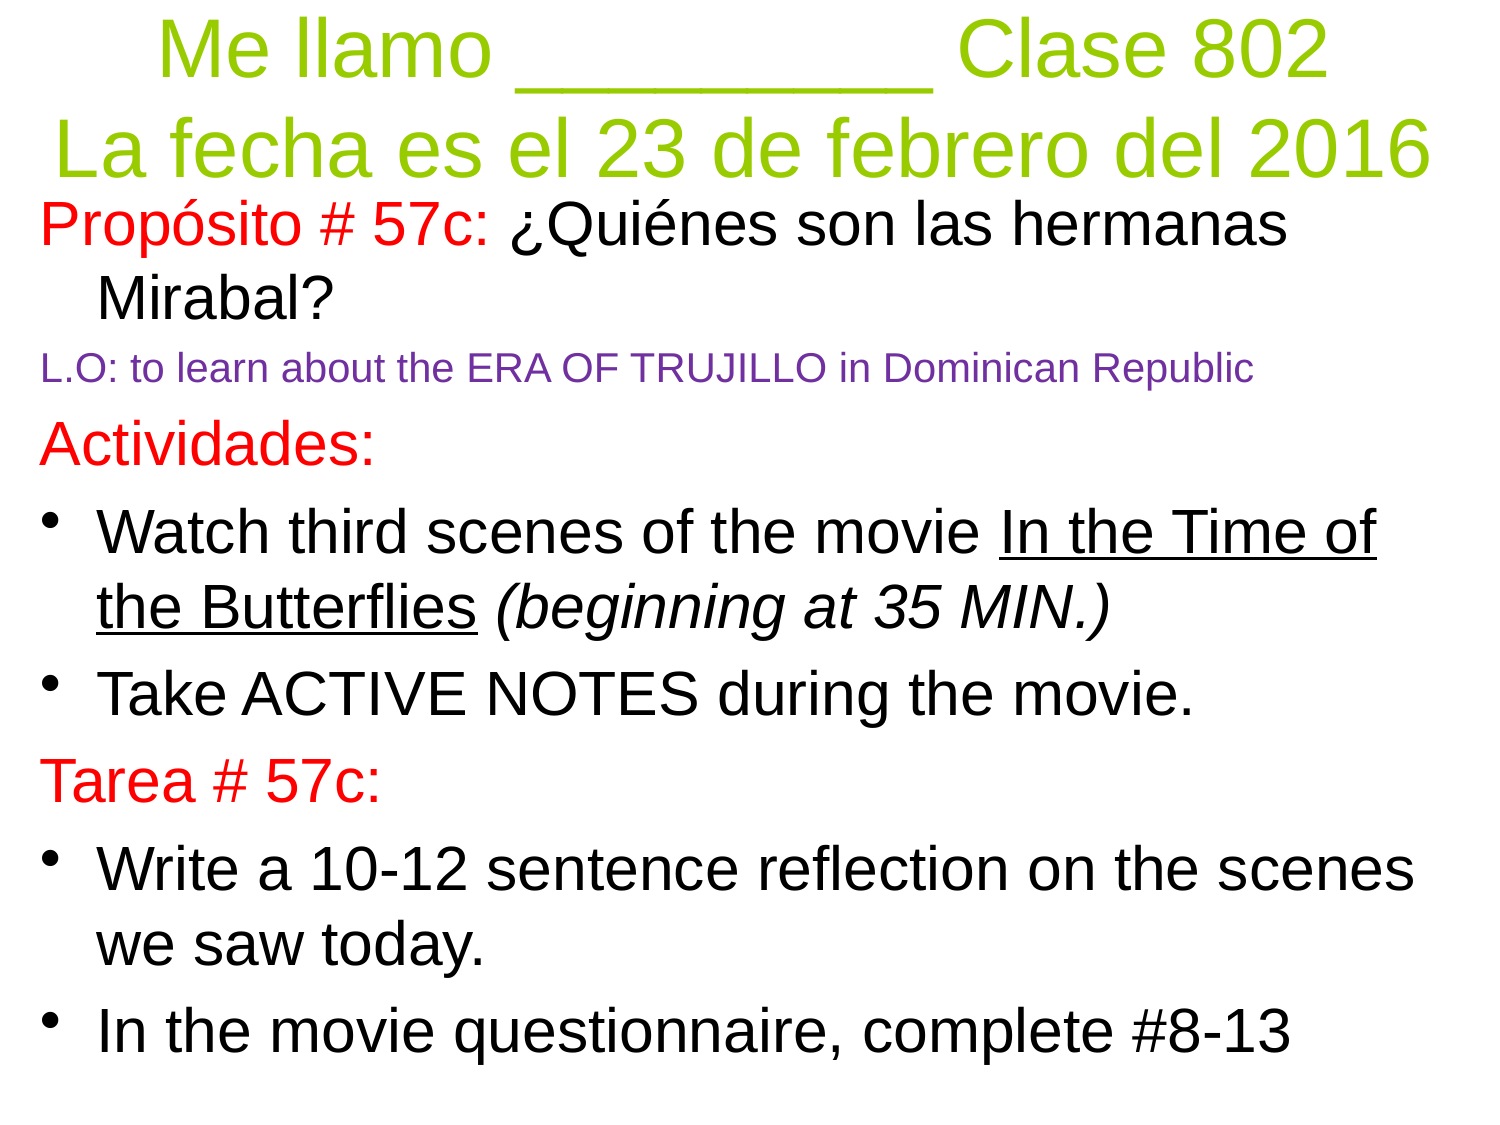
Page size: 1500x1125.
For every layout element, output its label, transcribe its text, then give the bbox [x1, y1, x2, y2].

title Me llamo _________ Clase 802 La fecha es el 23 de febrero del 2016 [24, 0, 1463, 174]
text_box Propósito # 57c: ¿Quiénes son las hermanas Mirabal? L.O: to learn about the ERA OF TRUJILLO in Dominican Republic Actividades: Watch third scenes of the movie In the Time of the Butterflies (beginning at 35 MIN.) Take ACTIVE NOTES during the movie. Tarea # 57c: Write a 10-12 sentence reflection on the scenes we saw today. In the movie questionnaire, complete #8-13 [24, 174, 1463, 1000]
